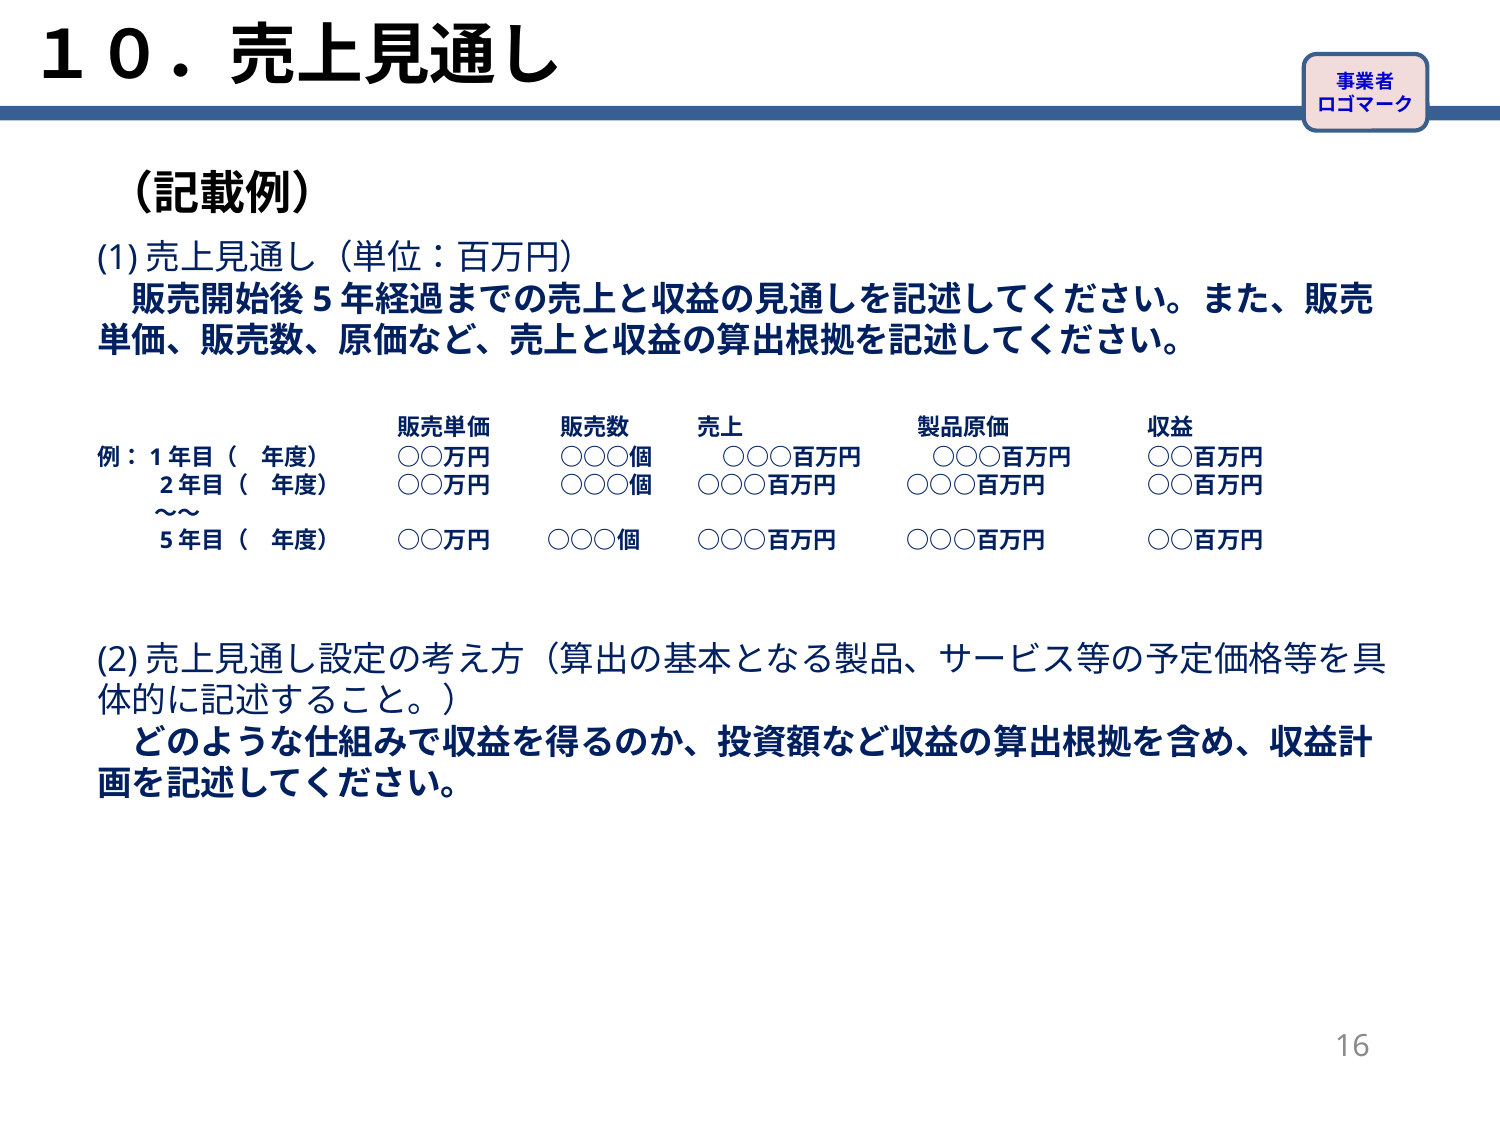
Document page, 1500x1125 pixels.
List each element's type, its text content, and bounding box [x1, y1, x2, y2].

slide_number 16 [1272, 1028, 1370, 1066]
title １０．売上見通し [29, 12, 1456, 92]
text_box （記載例） [107, 163, 1302, 220]
text_box (1)売上見通し（単位：百万円） 販売開始後5年経過までの売上と収益の見通しを記述してください。また、販売単価、販売数、原価など、売上と収益の算出根拠を記述してください。 販売単価 販売数 売上 製品原価 収益 例：1年目（ 年度） ○○万円 ○○○個 ○○○百万円 ○○○百万円 ○○百万円 2年目（ 年度） ○○万円 ○○○個 ○○○百万円 ○○○百万円 ○○百万円 ～～ 5年目（ 年度） ○○万円 ○○○個 ○○○百万円 ○○○百万円 ○○百万円 (2)売上見通し設定の考え方（算出の基本となる製品、サービス等の予定価格等を具体的に記述すること。） どのような仕組みで収益を得るのか、投資額など収益の算出根拠を含め、収益計画を記述してください。 [97, 235, 1402, 845]
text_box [1303, 53, 1428, 131]
